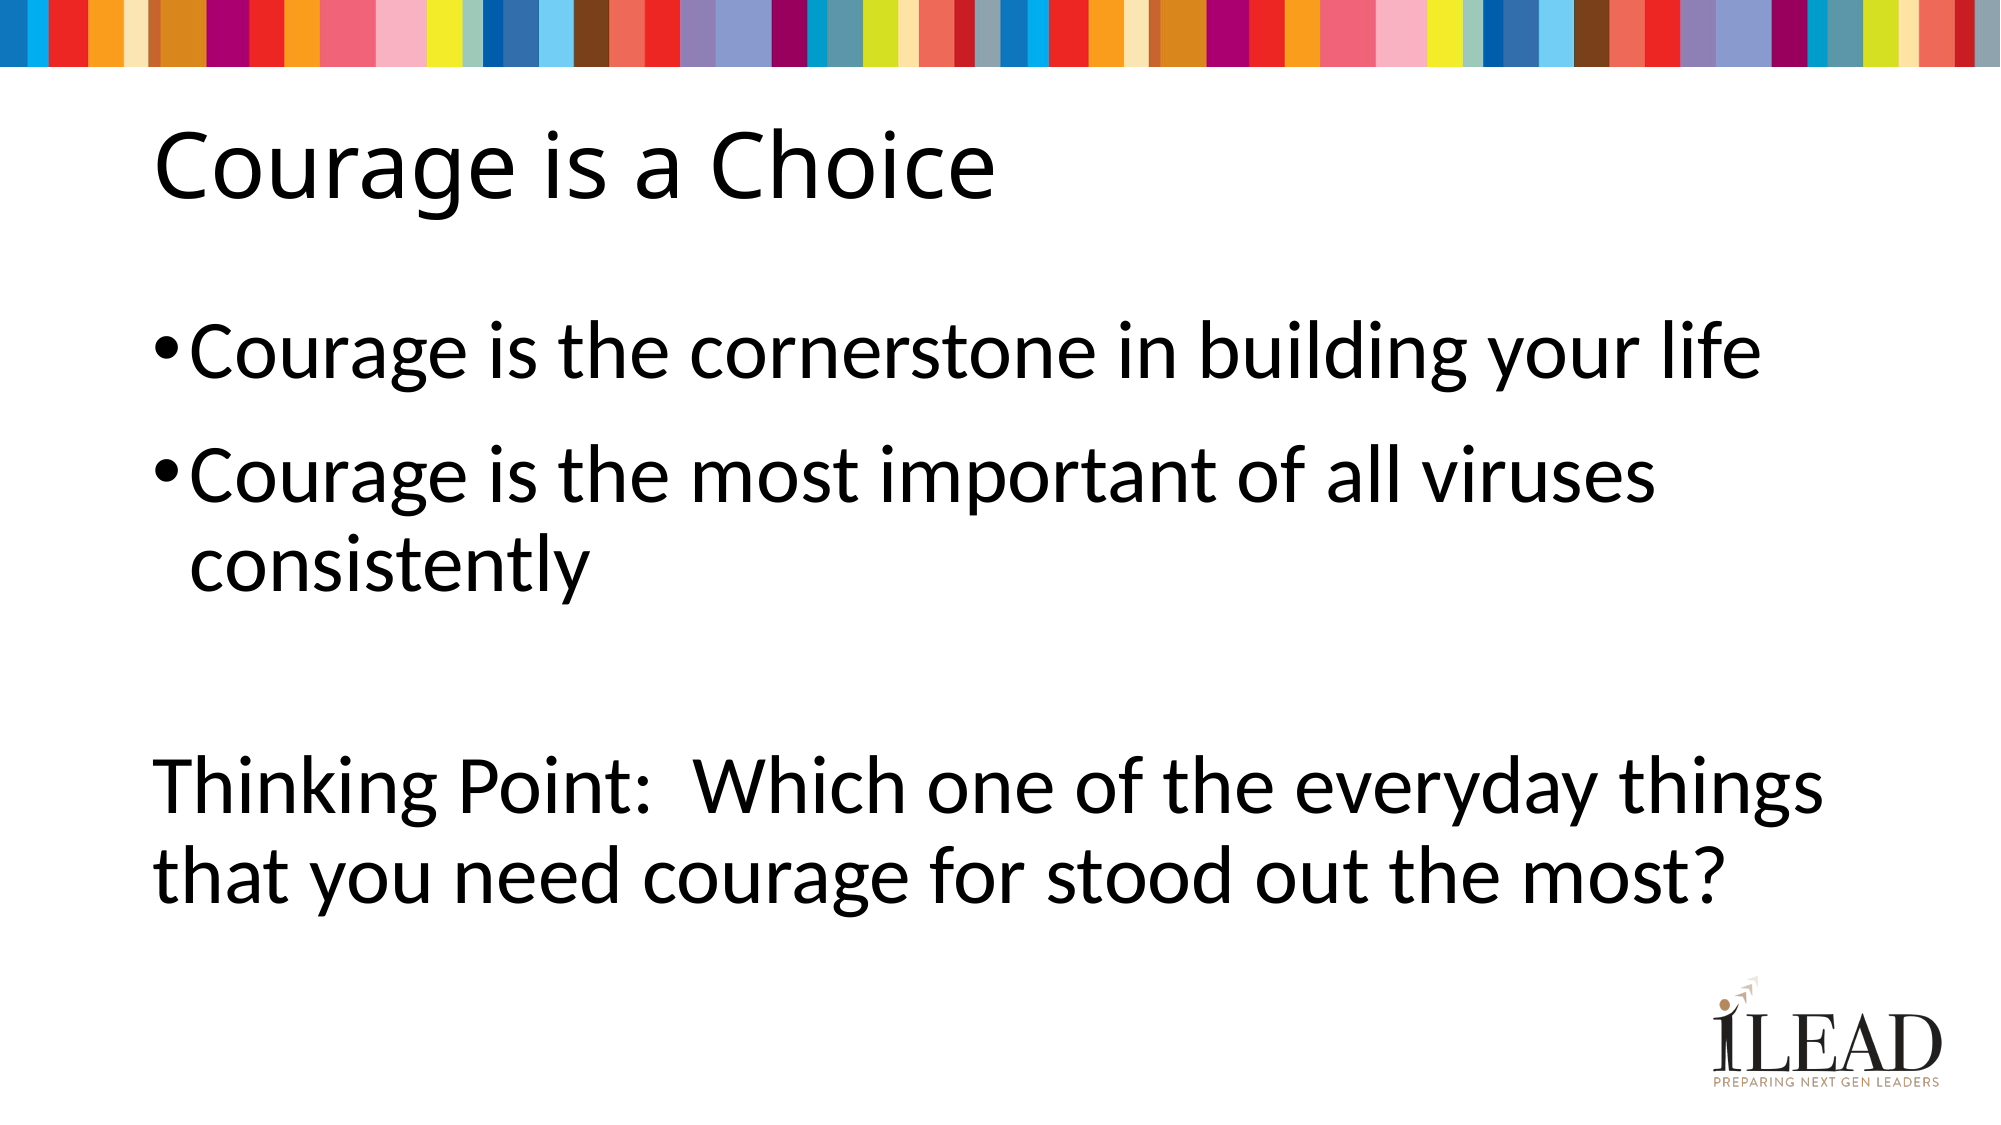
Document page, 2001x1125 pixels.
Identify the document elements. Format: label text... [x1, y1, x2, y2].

picture [1048, 0, 1808, 67]
picture [48, 0, 808, 67]
title Courage is a Choice [137, 67, 1863, 278]
picture [1709, 972, 1945, 1091]
picture [0, 0, 26, 67]
picture [828, 0, 1026, 67]
picture [1828, 0, 2000, 67]
list Courage is the cornerstone in building your life Courage is the most important of all viruses consistently Thinking Point: Which one of the everyday things that you need courage for stood out the most? [137, 299, 1863, 1014]
